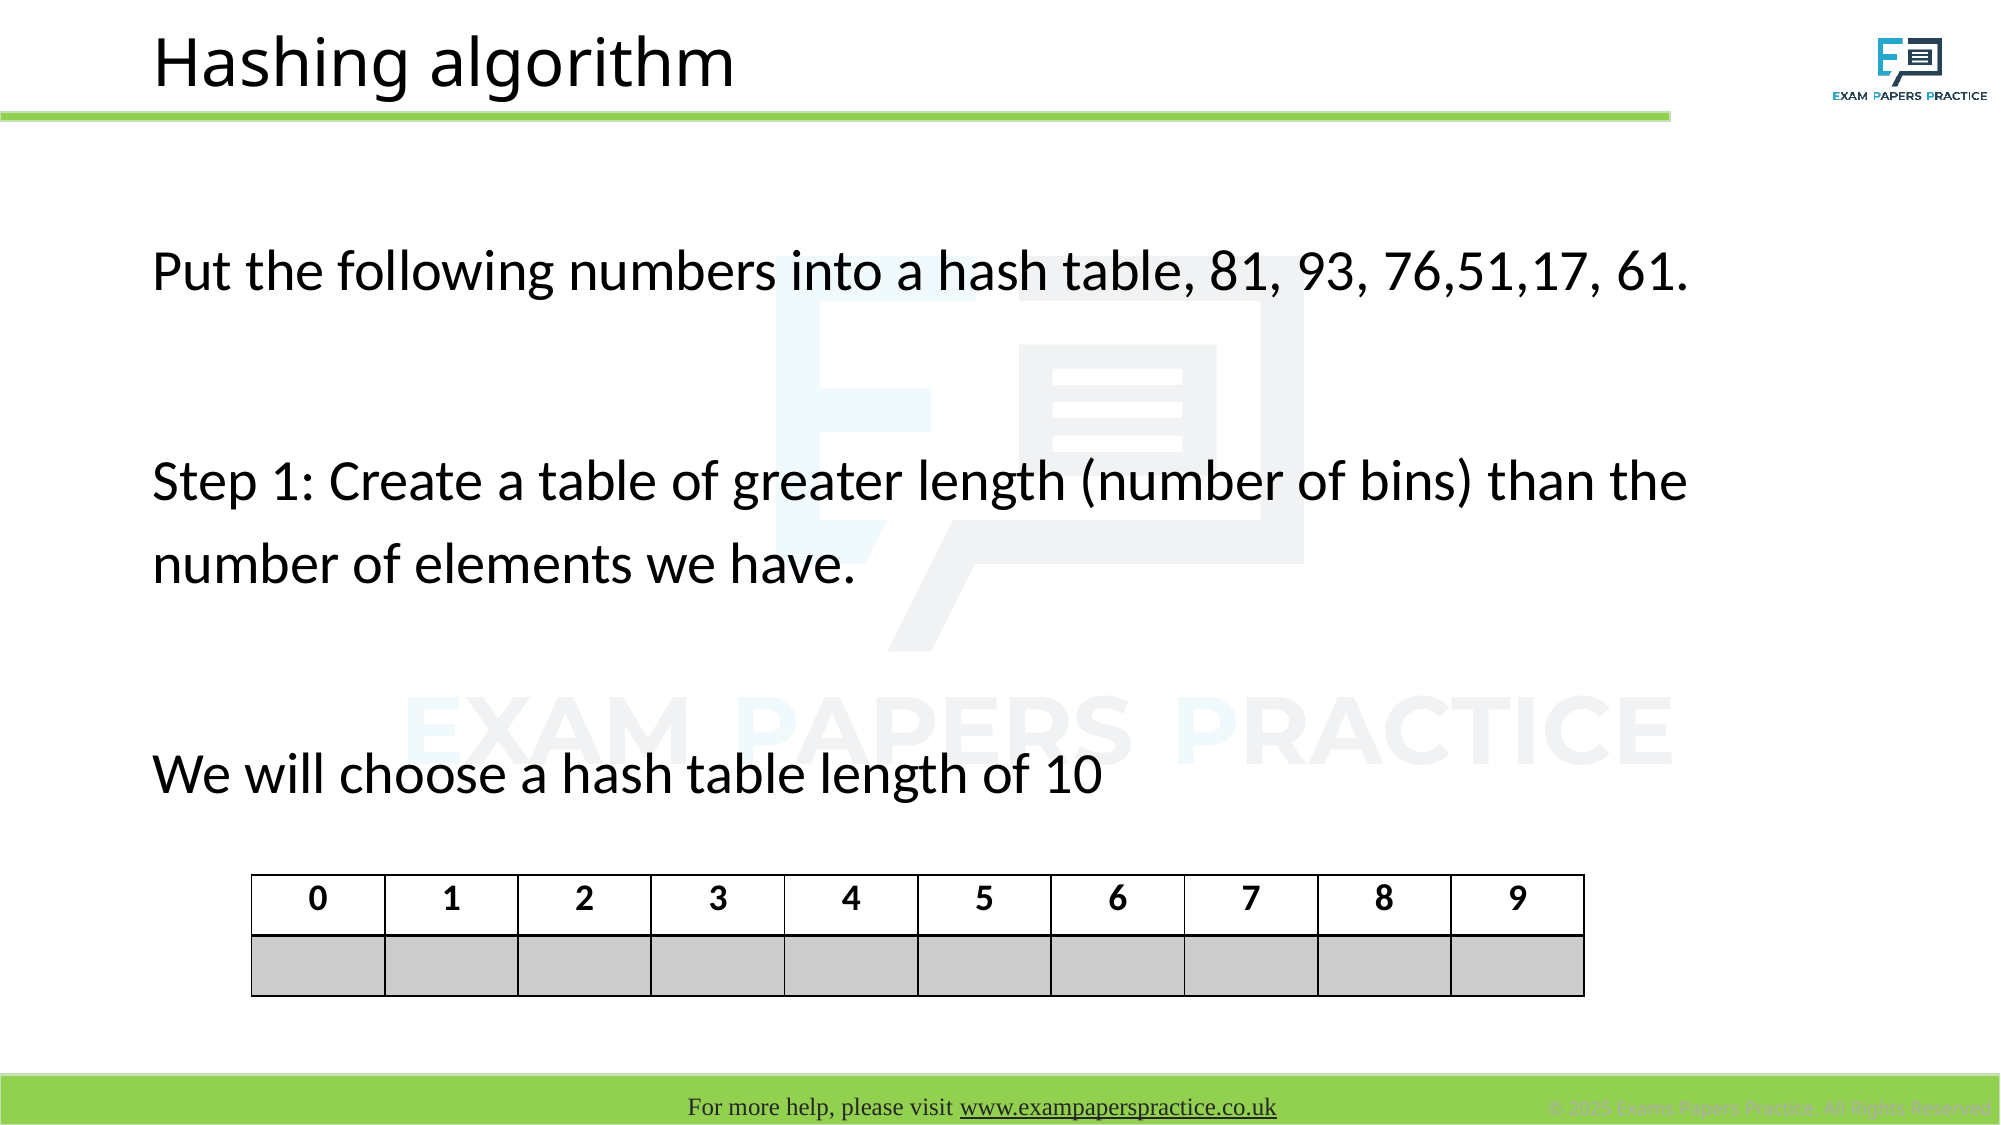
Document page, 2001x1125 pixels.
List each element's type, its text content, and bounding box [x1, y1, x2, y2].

table_cell [1319, 937, 1450, 995]
table_cell [1185, 937, 1317, 995]
table_cell [386, 937, 517, 995]
title Hashing algorithm [137, 59, 1863, 70]
table_cell [252, 937, 384, 995]
table_header 6 [1052, 876, 1184, 934]
table_cell [519, 937, 650, 995]
table_header 5 [919, 876, 1050, 934]
table_header 8 [1319, 876, 1450, 934]
table_header 1 [386, 876, 517, 934]
table_header 2 [519, 876, 650, 934]
table_cell [1052, 937, 1184, 995]
table_header 4 [785, 876, 917, 934]
table_header 9 [1452, 876, 1583, 934]
table_header 0 [252, 876, 384, 934]
table_cell [1452, 937, 1583, 995]
table_cell [919, 937, 1050, 995]
table_cell [785, 937, 917, 995]
table_header 7 [1185, 876, 1317, 934]
table_header 3 [652, 876, 784, 934]
table_cell [652, 937, 784, 995]
list Put the following numbers into a hash table, 81, 93, 76,51,17, 61. Step 1: Create a table of greater length (number of bins) than the number of elements we have. We will choose a hash table length of 10 [137, 211, 1863, 997]
